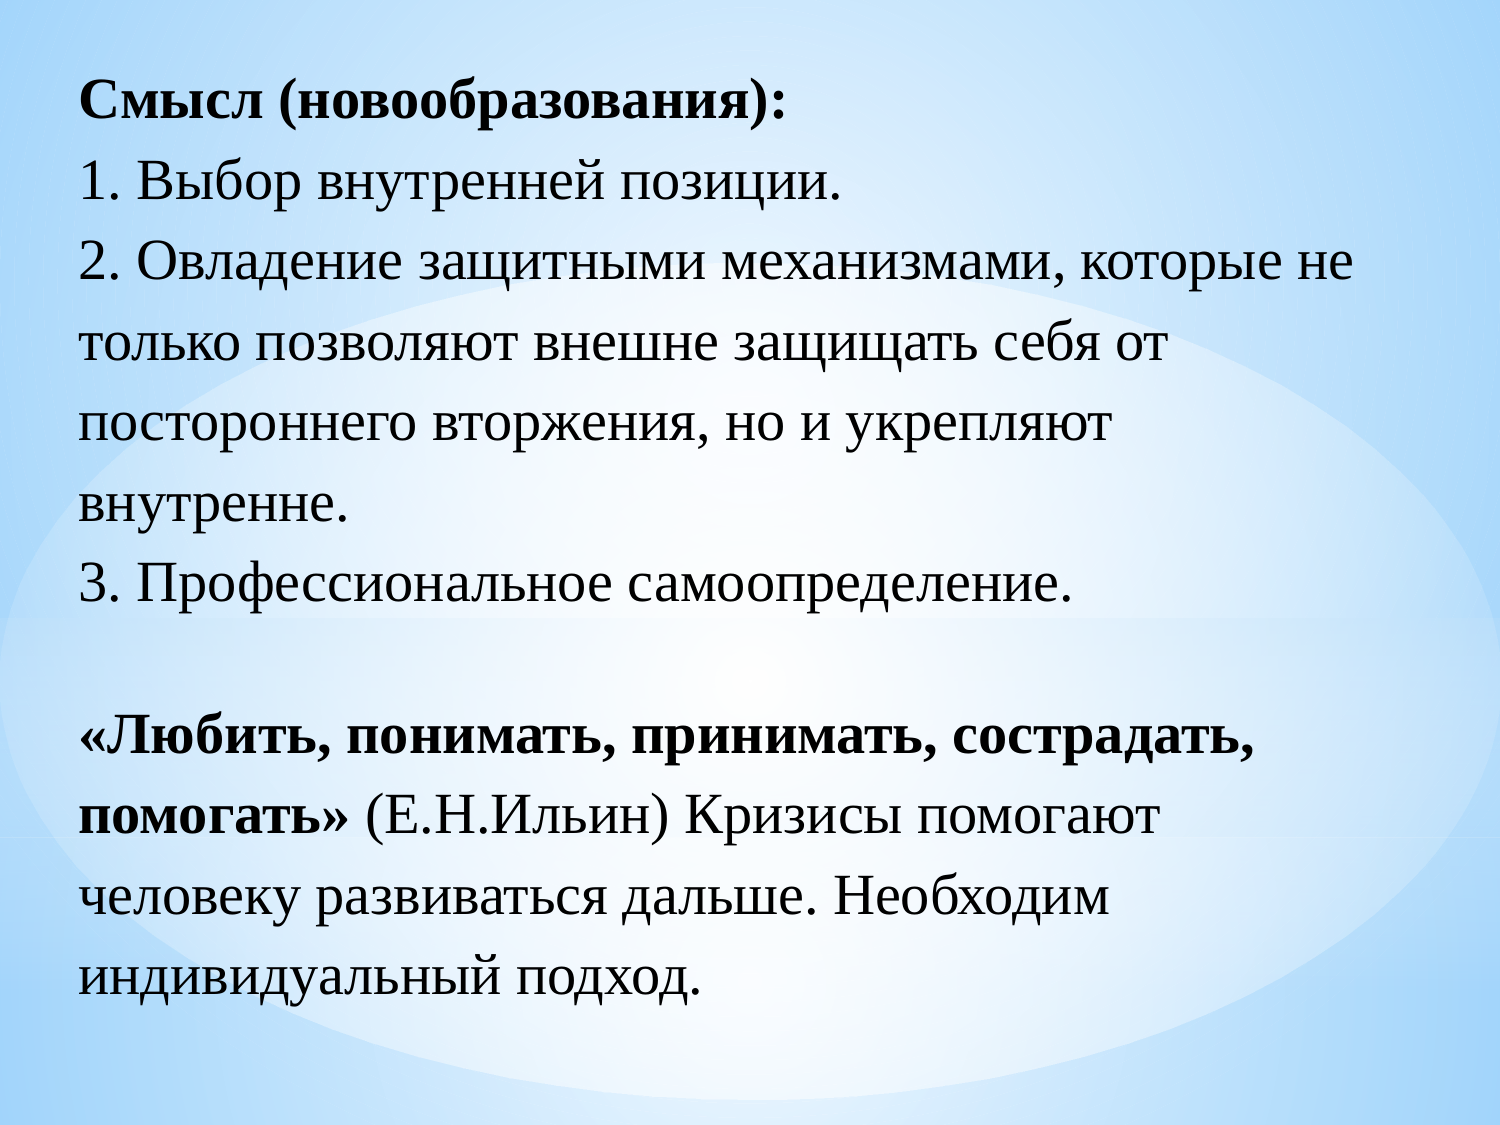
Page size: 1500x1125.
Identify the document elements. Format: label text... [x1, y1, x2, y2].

text_box Смысл (новообразования): 1. Выбор внутренней позиции. 2. Овладение защитными механизмами, которые не только позволяют внешне защищать себя от постороннего вторжения, но и укрепляют внутренне. 3. Профессиональное самоопределение. [63, 42, 1399, 621]
text_box «Любить, понимать, принимать, сострадать, помогать» (Е.Н.Ильин) Кризисы помогают человеку развиваться дальше. Необходим индивидуальный подход. [63, 677, 1399, 1014]
